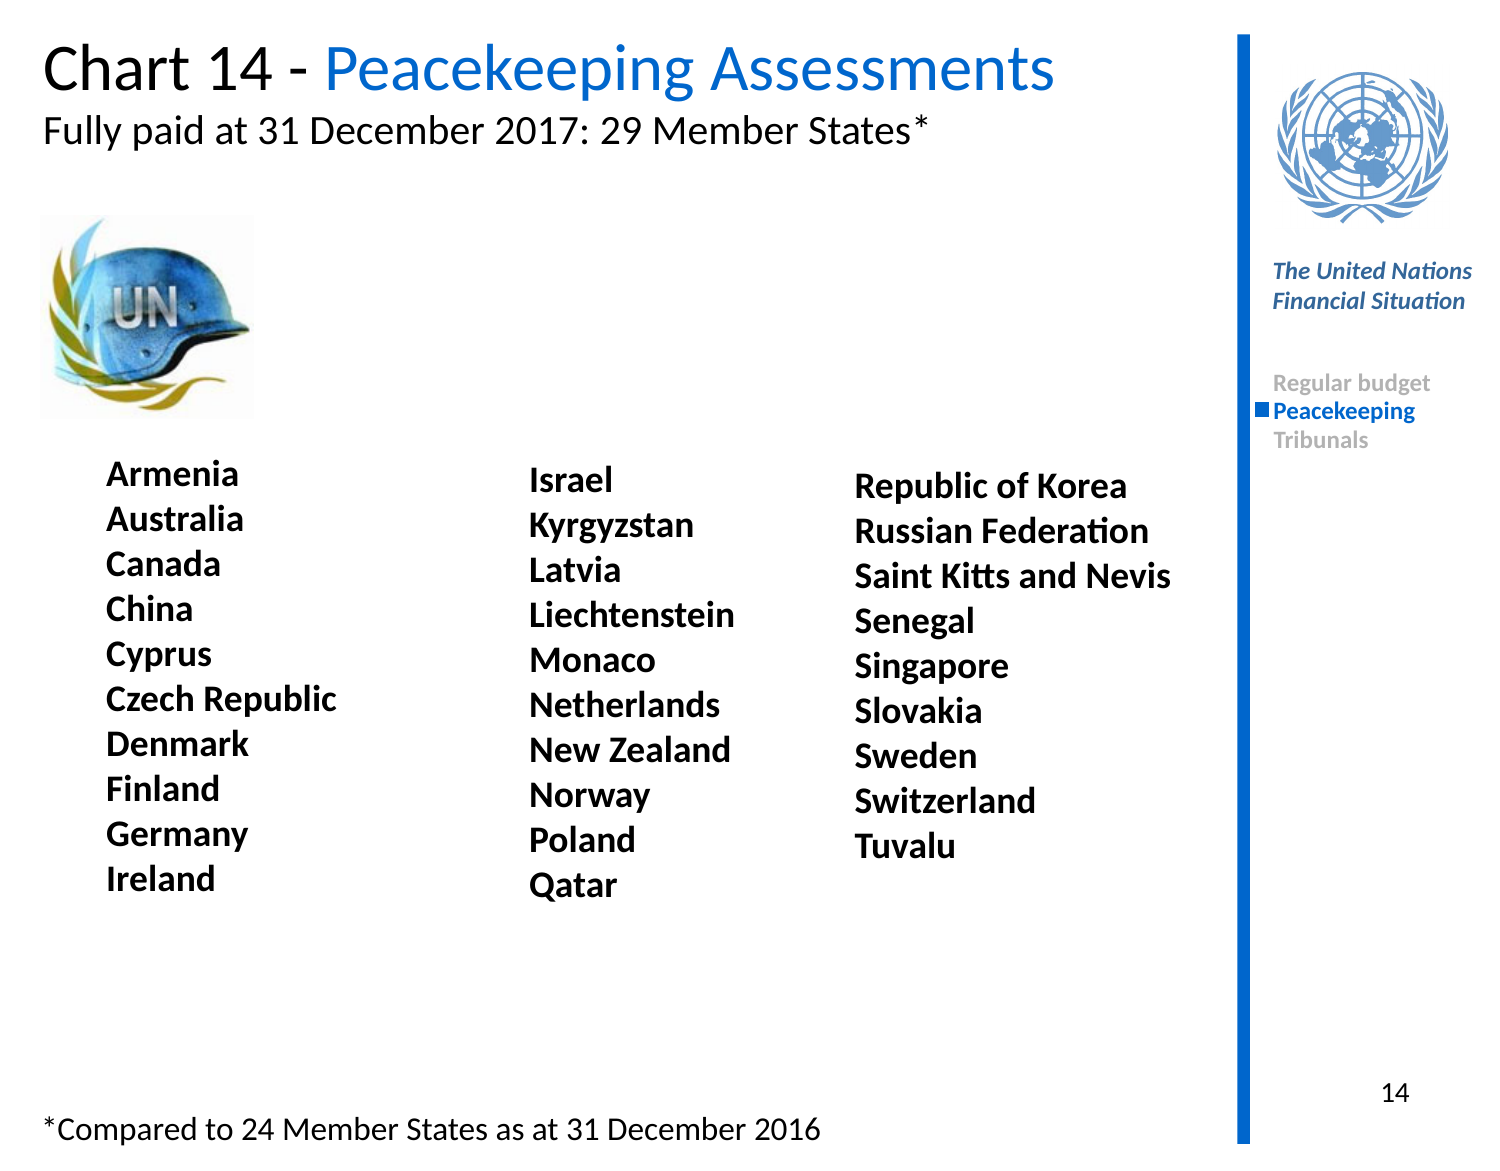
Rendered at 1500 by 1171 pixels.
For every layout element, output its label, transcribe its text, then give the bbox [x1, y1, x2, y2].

picture [1274, 64, 1451, 230]
slide_number 14 [1356, 1065, 1426, 1147]
text_box Chart 14 - Peacekeeping Assessments Fully paid at 31 December 2017: 29 Member States* [28, 15, 1086, 161]
text_box [0, 452, 452, 1171]
text_box [1237, 34, 1250, 453]
text_box *Compared to 24 Member States as at 31 December 2016 [452, 1099, 837, 1155]
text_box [1255, 359, 1448, 464]
text_box Israel Kyrgyzstan Latvia Liechtenstein Monaco Netherlands New Zealand Norway Poland Qatar [512, 447, 788, 1004]
text_box The United Nations Financial Situation [1257, 246, 1494, 322]
picture [39, 215, 254, 419]
text_box Republic of Korea Russian Federation Saint Kitts and Nevis Senegal Singapore Slovakia Sweden Switzerland Tuvalu [837, 453, 1356, 1171]
text_box Armenia Australia Canada China Cyprus Czech Republic Denmark Finland Germany Ireland [91, 442, 371, 907]
